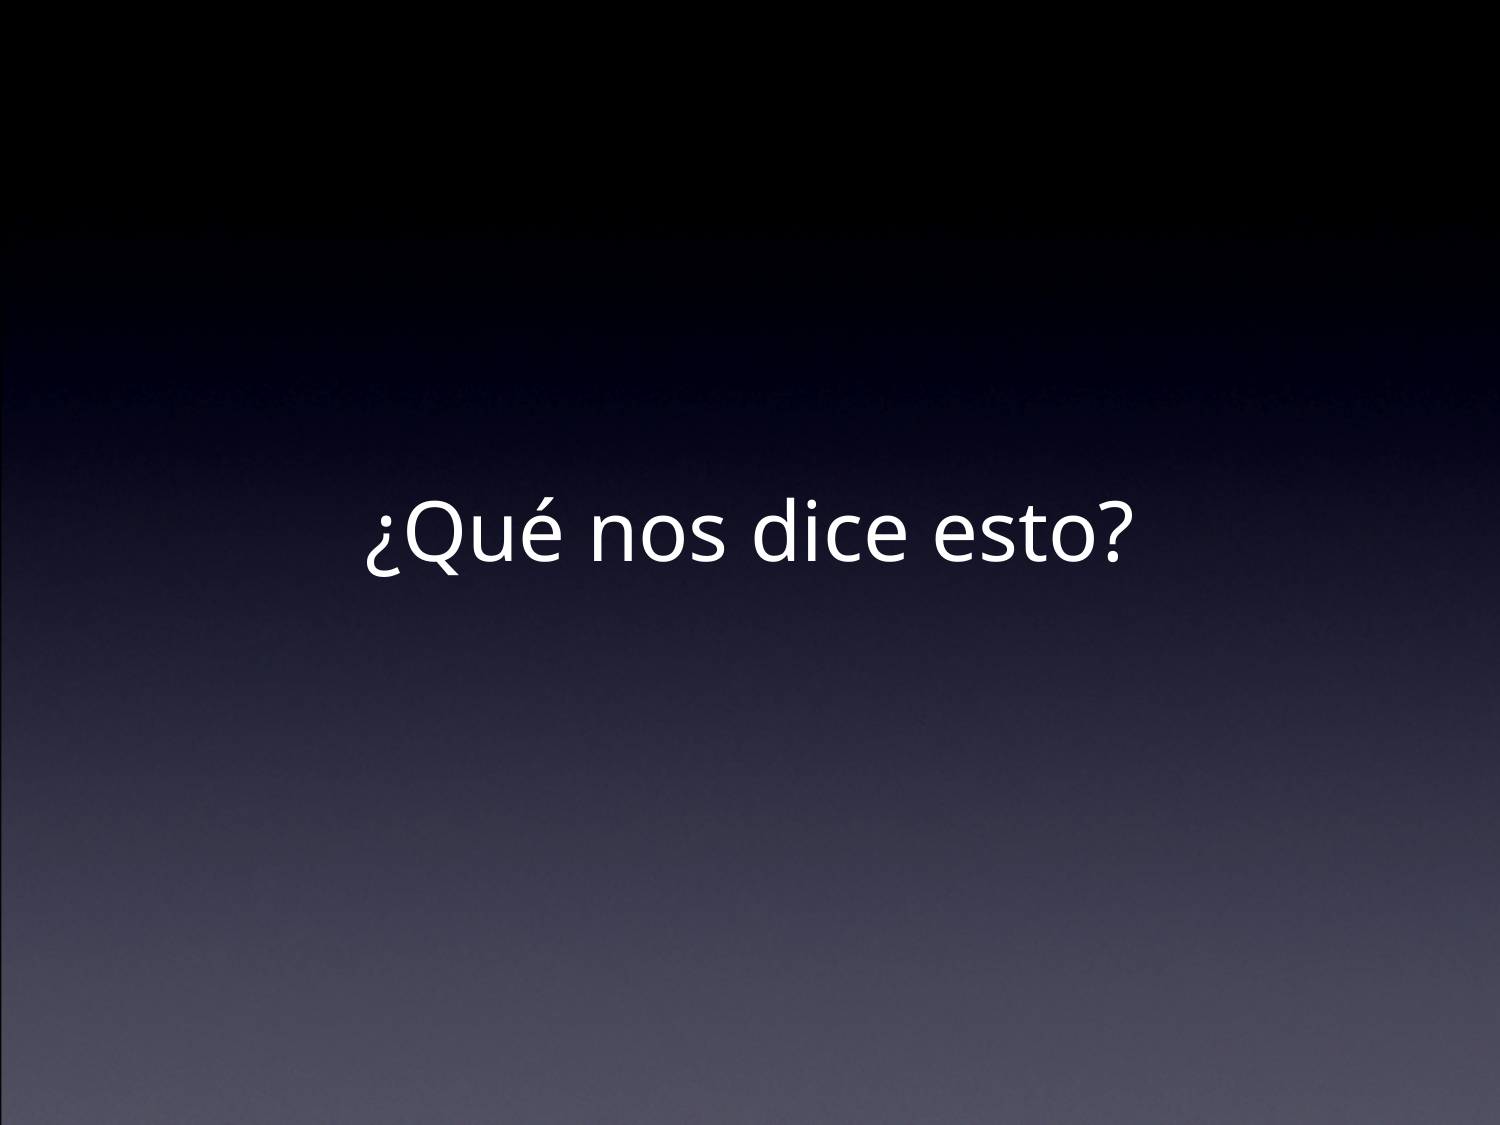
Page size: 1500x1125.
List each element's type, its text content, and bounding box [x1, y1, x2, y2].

text_box ¿Qué nos dice esto? [383, 392, 1118, 664]
picture [0, 0, 1500, 1125]
